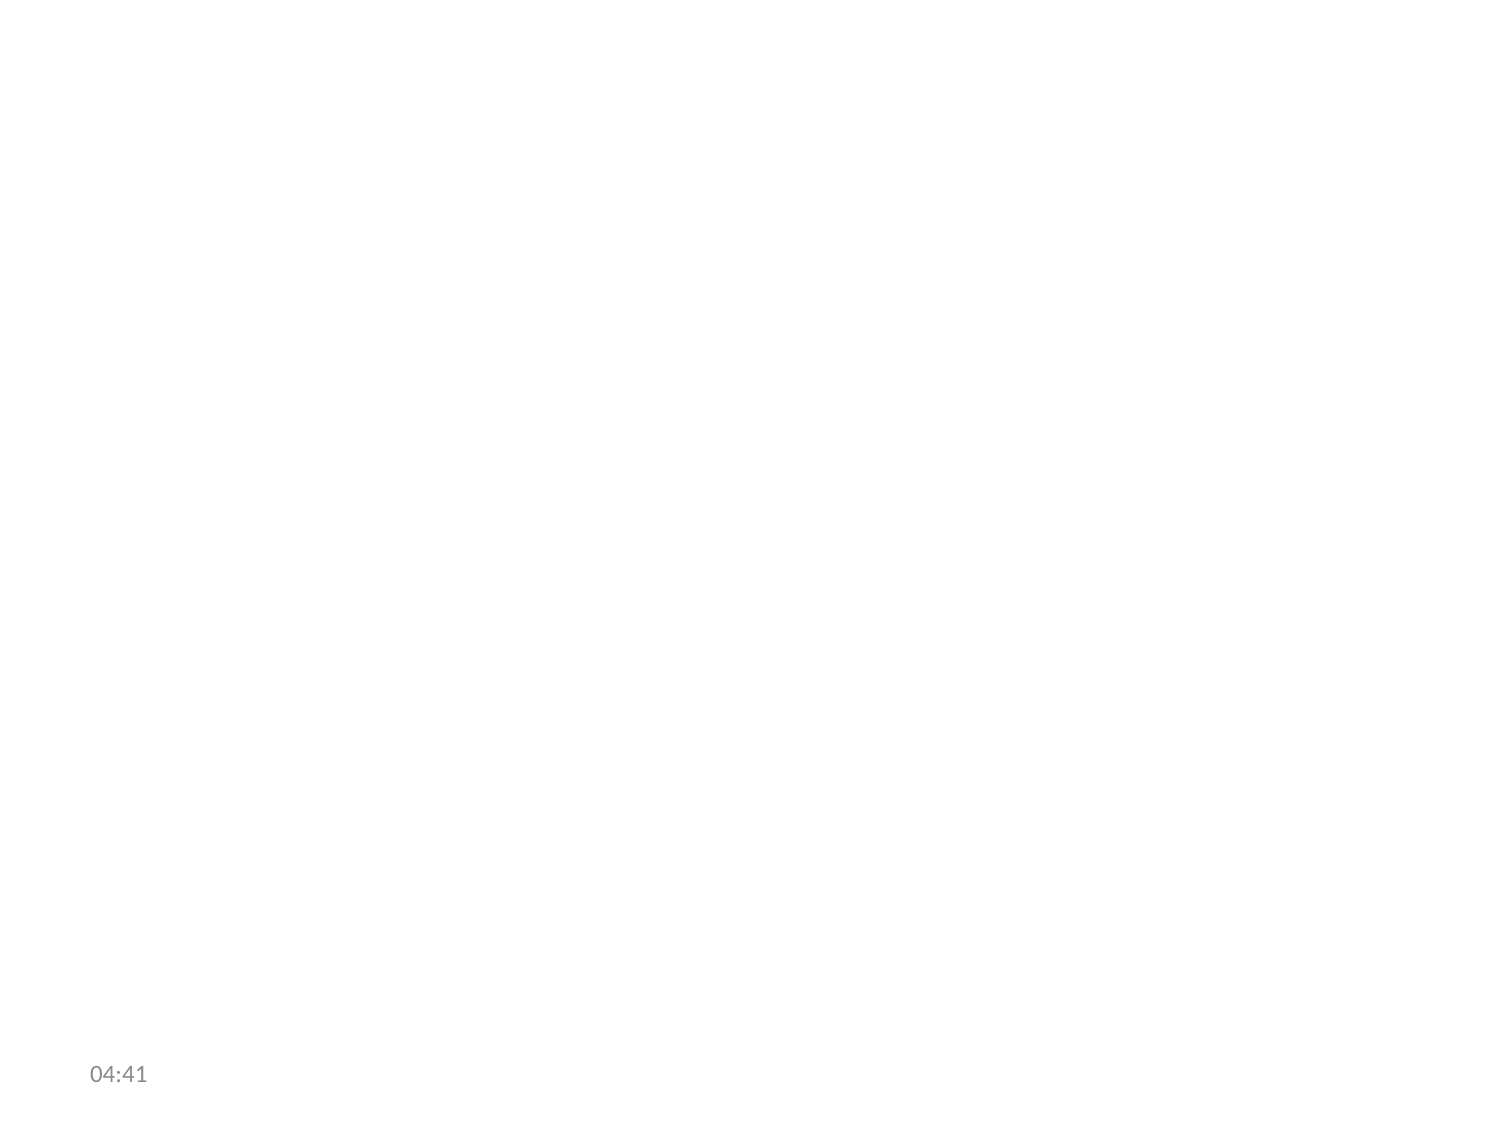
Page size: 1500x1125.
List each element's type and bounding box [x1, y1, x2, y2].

slide_number [75, 1042, 425, 1103]
